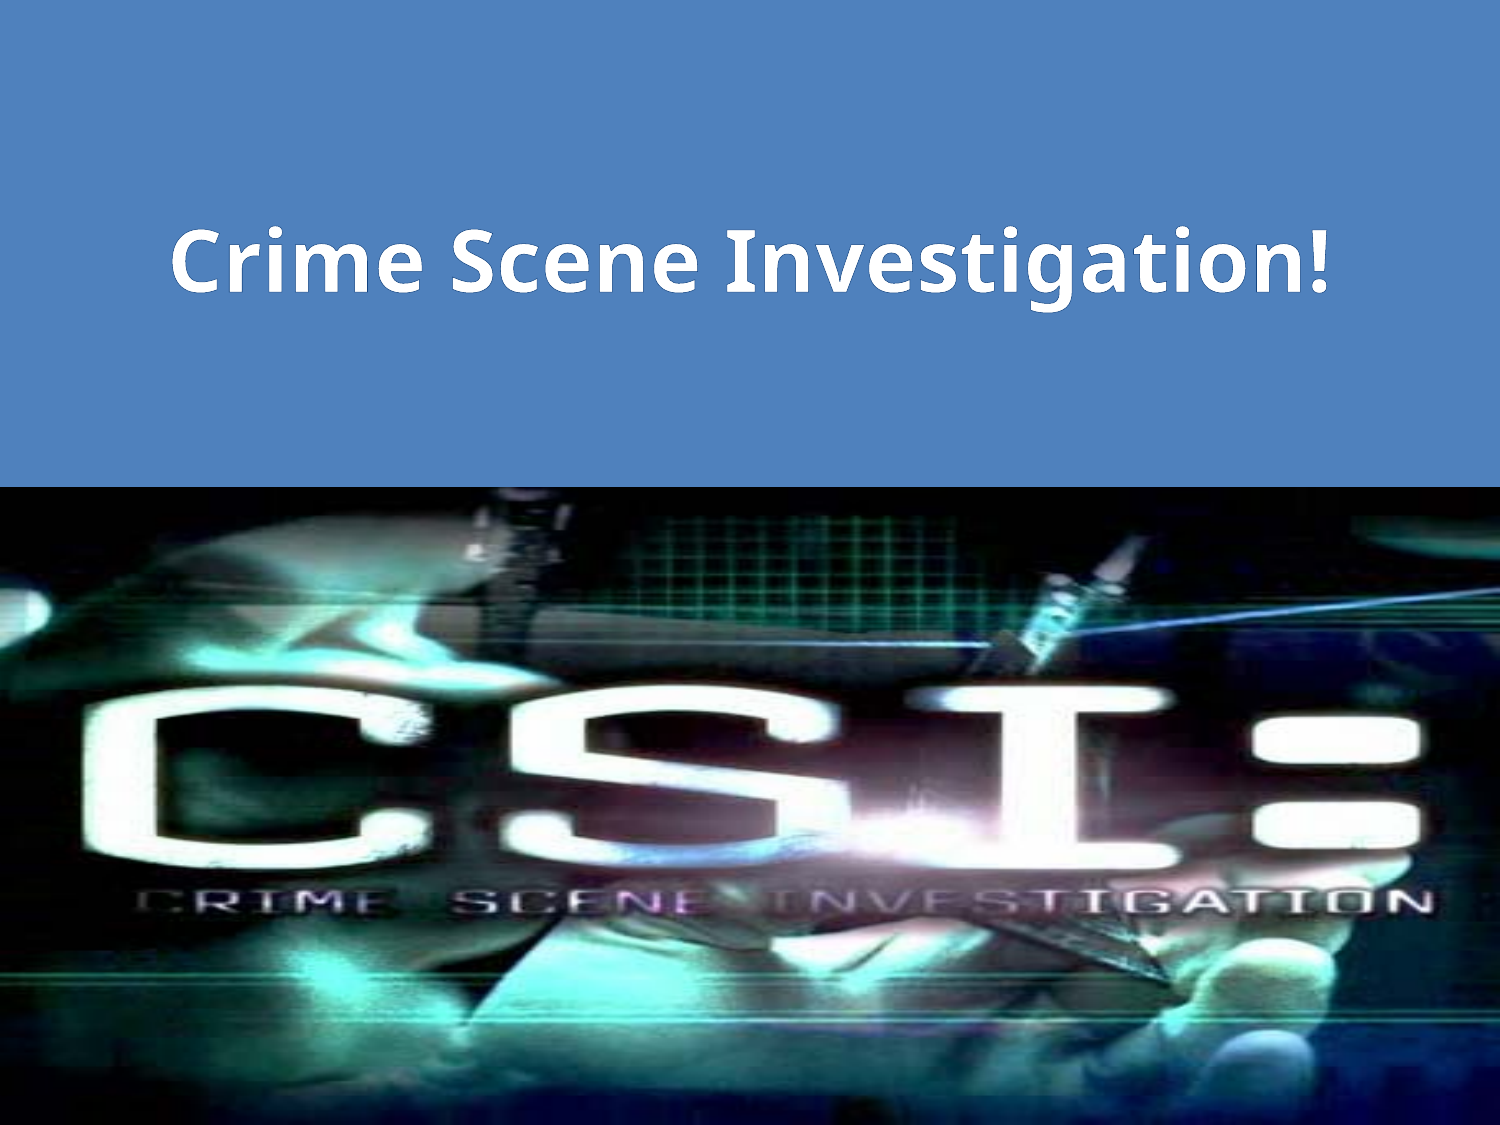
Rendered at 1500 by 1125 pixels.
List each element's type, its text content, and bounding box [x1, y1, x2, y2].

title Crime Scene Investigation! [112, 162, 1388, 404]
picture [0, 487, 1500, 1125]
